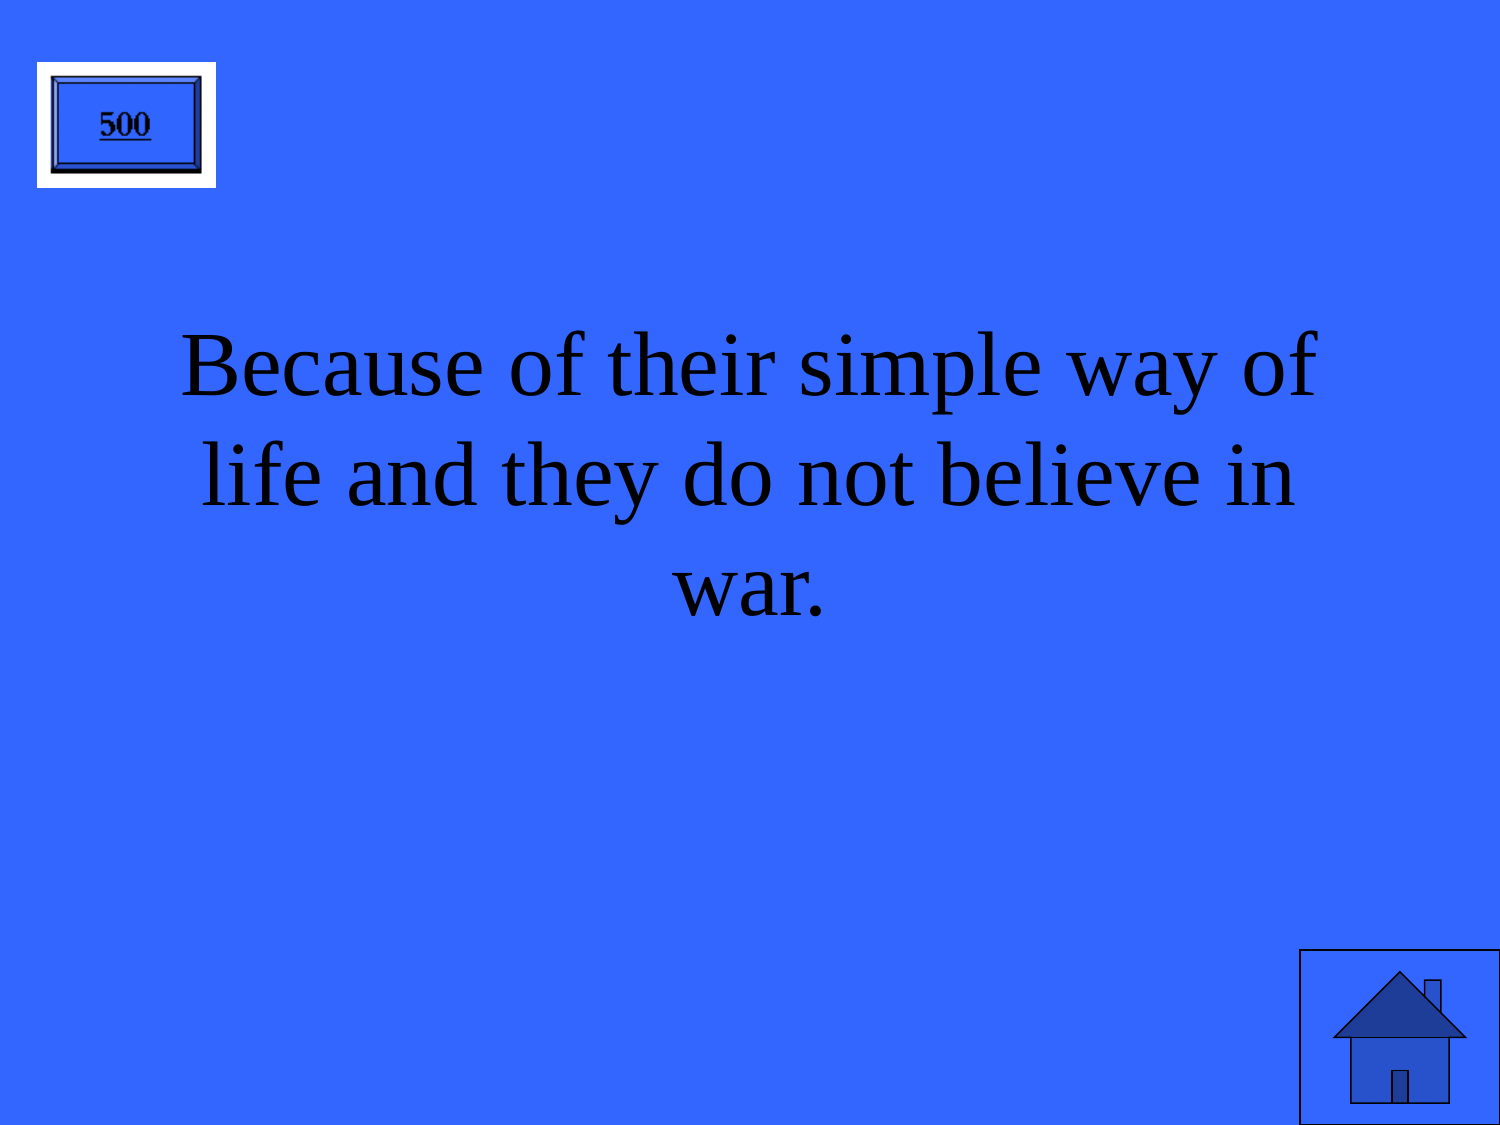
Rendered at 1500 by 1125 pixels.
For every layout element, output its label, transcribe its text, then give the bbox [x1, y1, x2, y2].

text_box [1299, 950, 1500, 1125]
title Because of their simple way of life and they do not believe in war. [112, 375, 1388, 563]
picture [37, 62, 216, 188]
